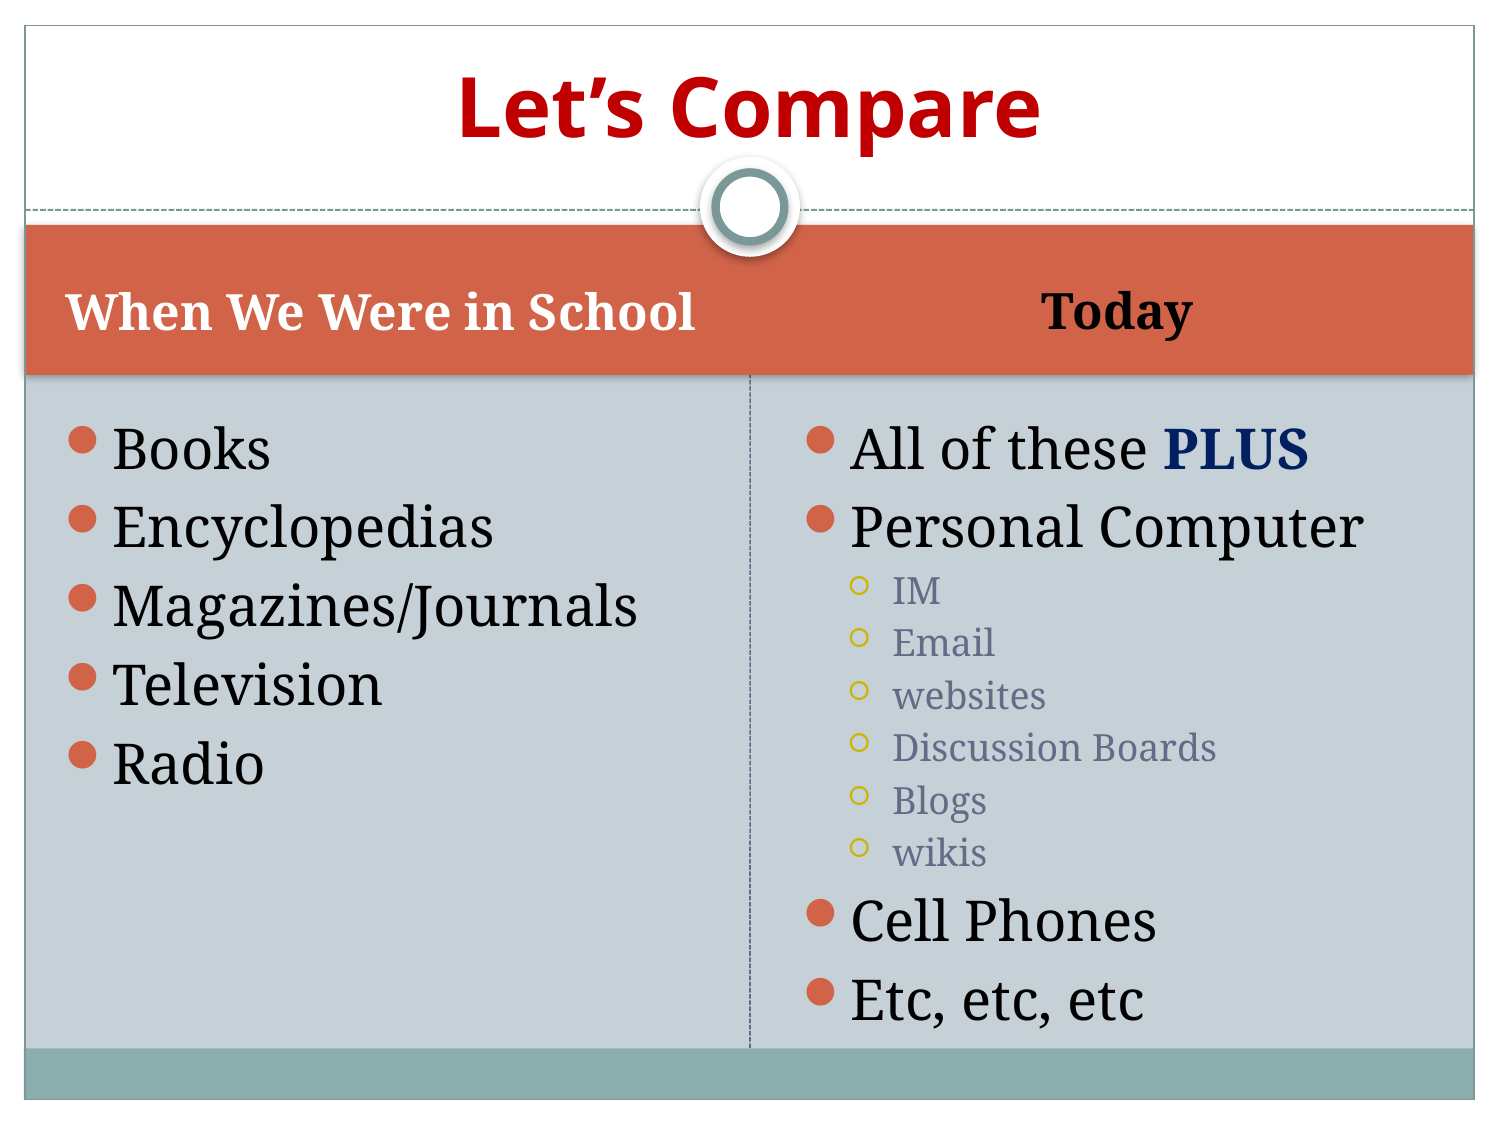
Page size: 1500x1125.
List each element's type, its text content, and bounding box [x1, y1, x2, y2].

list All of these PLUS Personal Computer IM Email websites Discussion Boards Blogs wikis Cell Phones Etc, etc, etc [787, 405, 1451, 1051]
list Today [785, 249, 1450, 371]
title Let’s Compare [49, 37, 1450, 163]
list When We Were in School [23, 249, 739, 371]
list Books Encyclopedias Magazines/Journals Television Radio [49, 405, 713, 1033]
